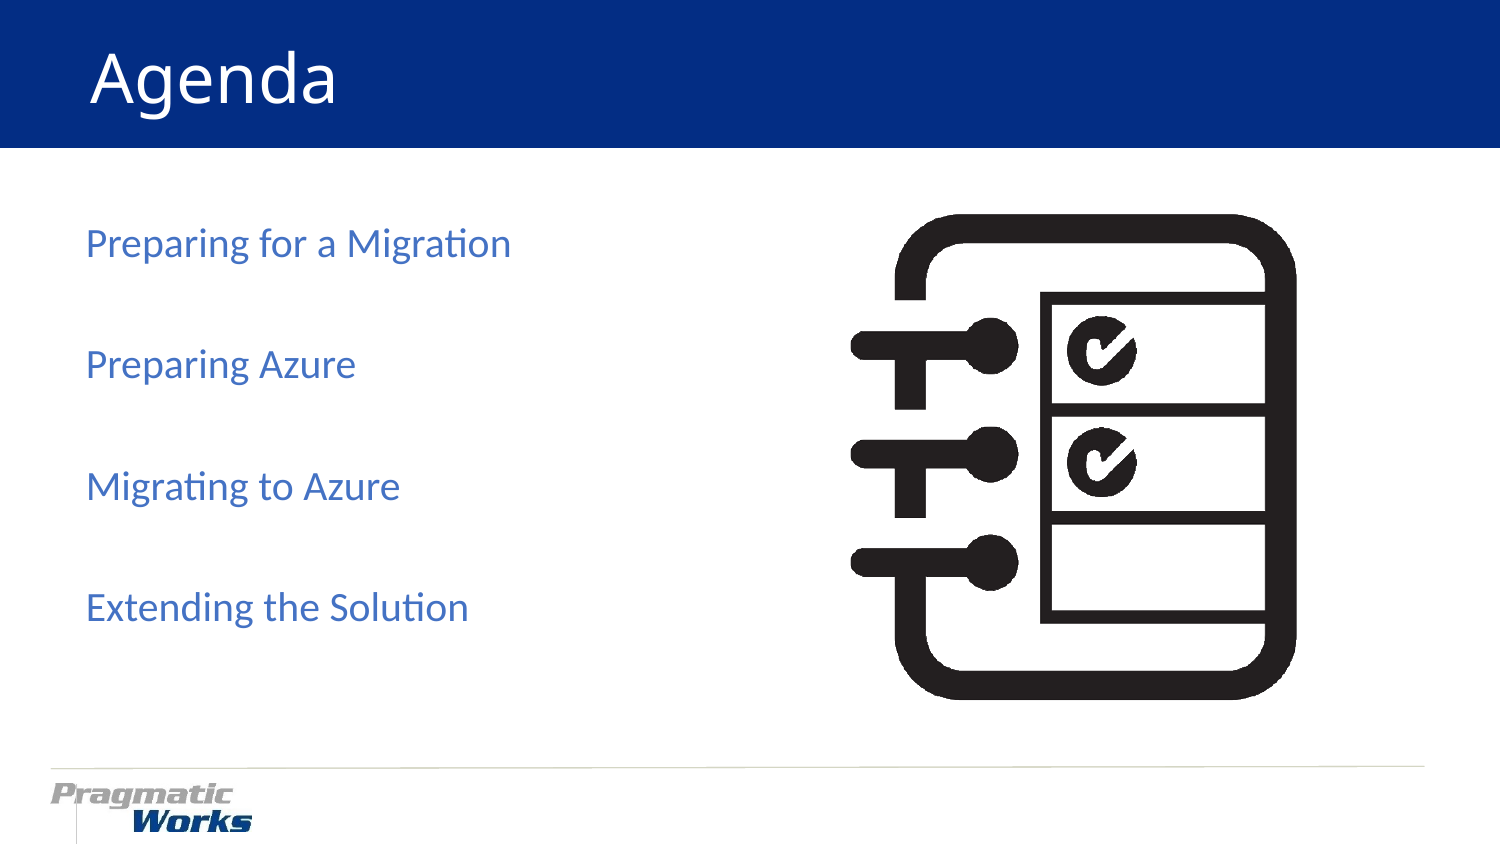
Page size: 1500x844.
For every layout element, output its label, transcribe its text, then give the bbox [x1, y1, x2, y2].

list Preparing for a Migration Preparing Azure Migrating to Azure Extending the Solution [70, 214, 731, 763]
title Agenda [75, 0, 1370, 164]
picture [50, 783, 252, 832]
picture [829, 213, 1317, 701]
